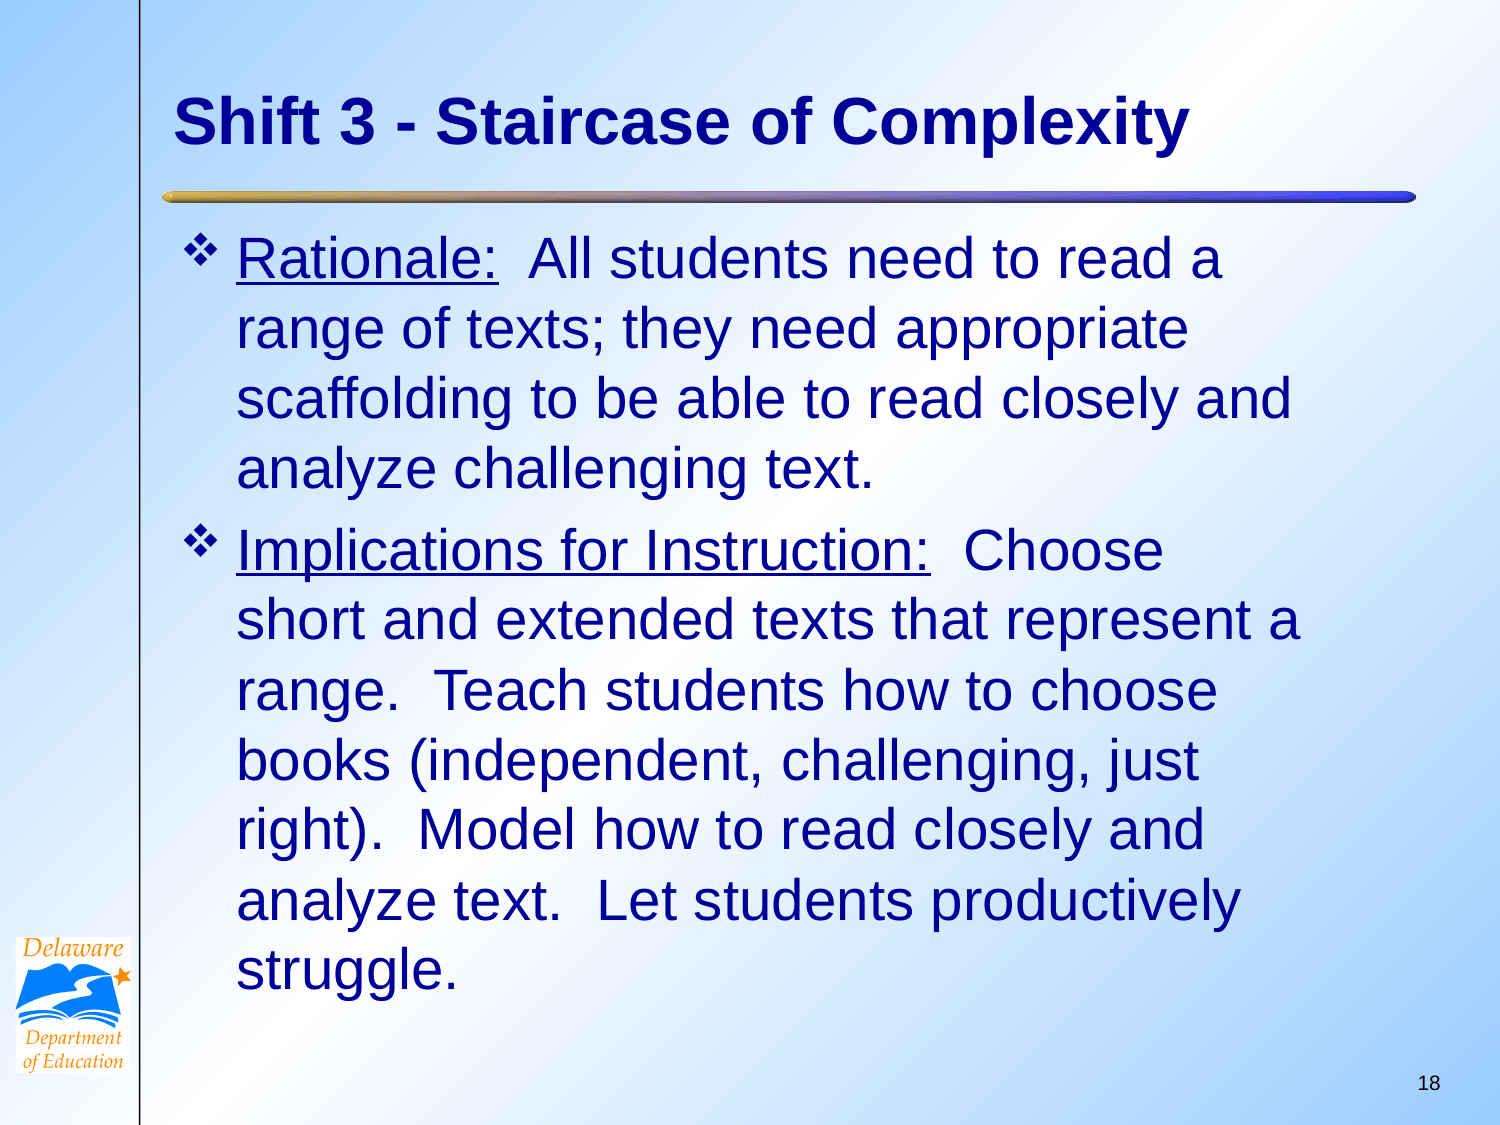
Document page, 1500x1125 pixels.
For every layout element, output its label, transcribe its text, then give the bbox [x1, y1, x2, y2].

list Rationale: All students need to read a range of texts; they need appropriate scaffolding to be able to read closely and analyze challenging text. Implications for Instruction: Choose short and extended texts that represent a range. Teach students how to choose books (independent, challenging, just right). Model how to read closely and analyze text. Let students productively struggle. [164, 212, 1322, 1013]
slide_number 17 [1142, 1054, 1456, 1110]
picture [15, 937, 131, 1073]
title Shift 3 - Staircase of Complexity [165, 25, 1451, 166]
picture [152, 189, 1425, 204]
